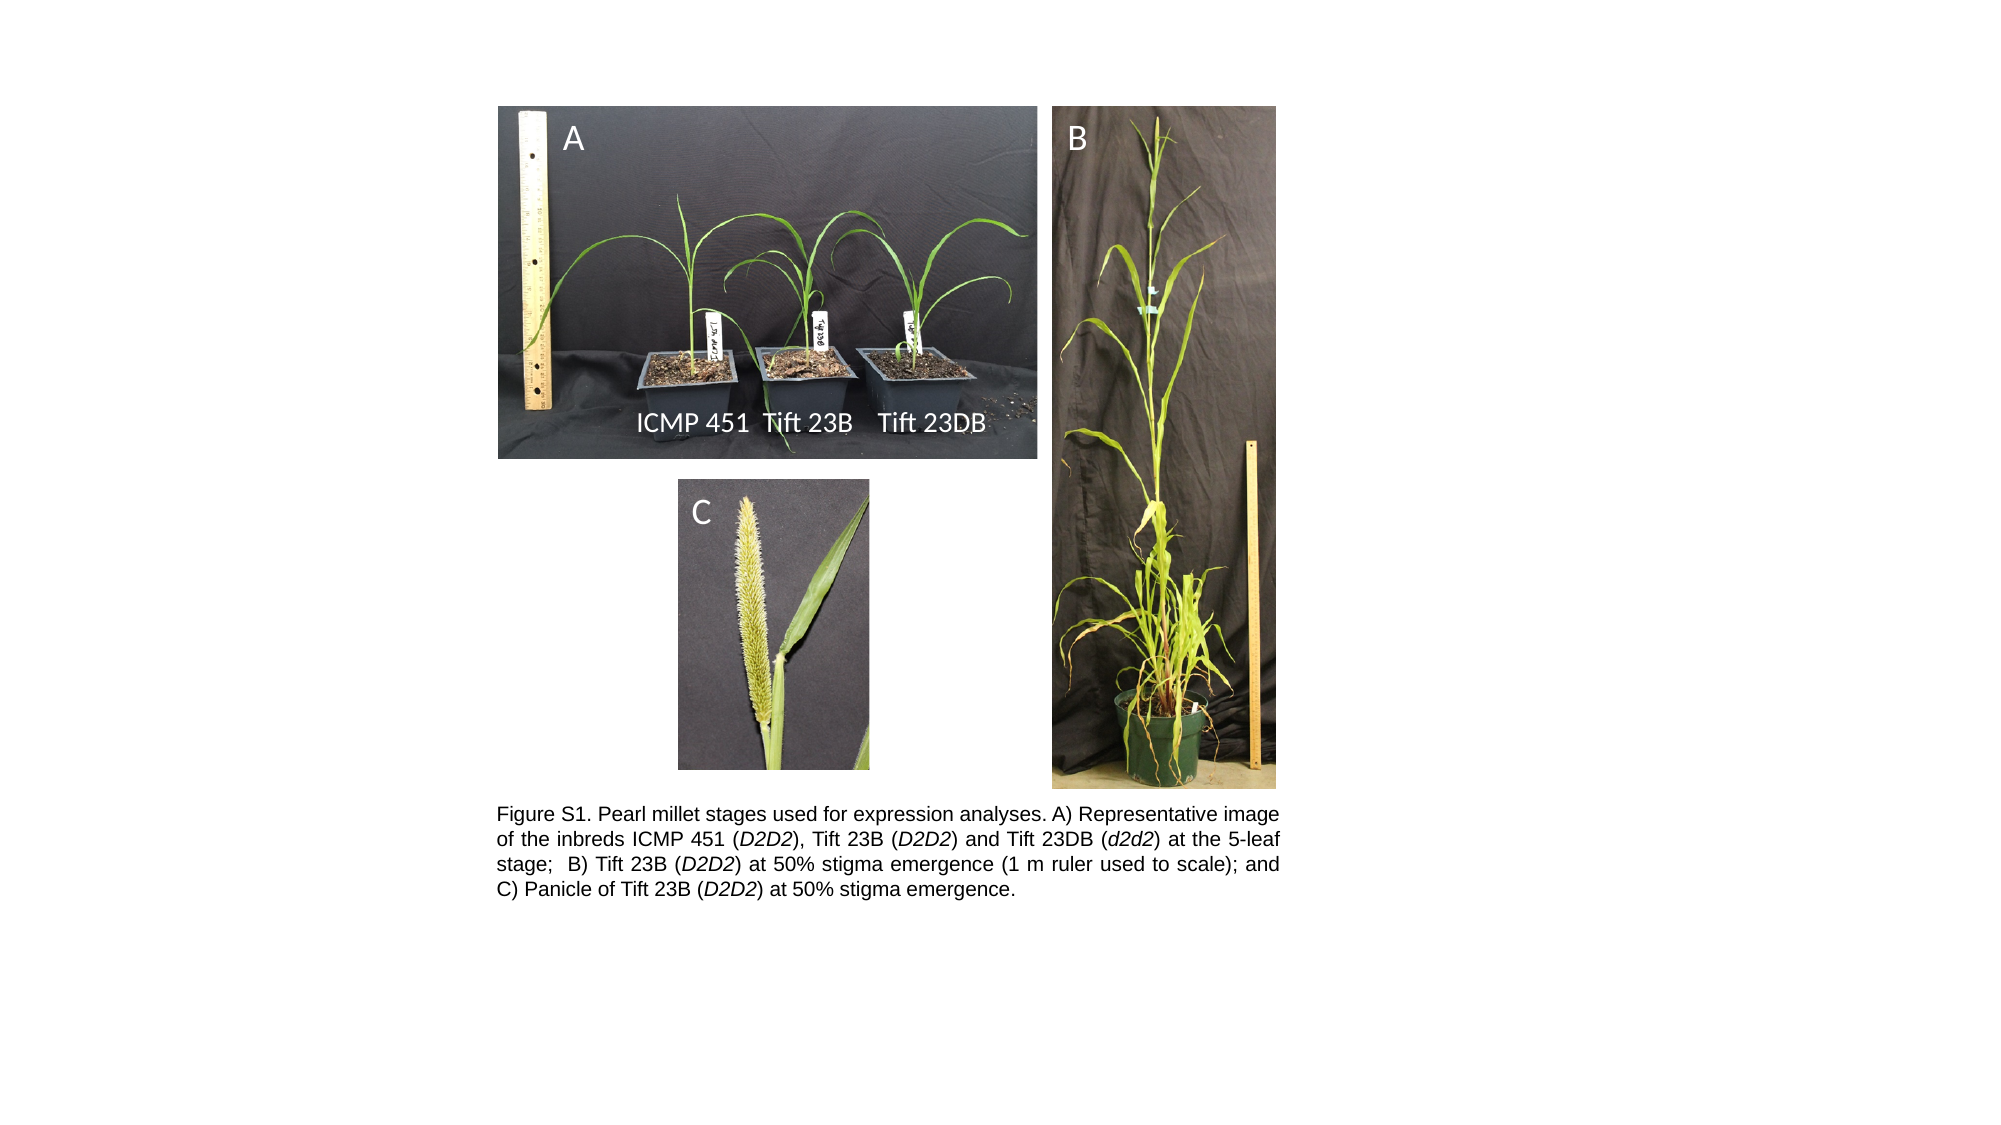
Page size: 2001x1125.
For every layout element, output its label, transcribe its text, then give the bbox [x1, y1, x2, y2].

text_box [495, 105, 1038, 459]
text_box Figure S1. Pearl millet stages used for expression analyses. A) Representative image of the inbreds ICMP 451 (D2D2), Tift 23B (D2D2) and Tift 23DB (d2d2) at the 5-leaf stage; B) Tift 23B (D2D2) at 50% stigma emergence (1 m ruler used to scale); and C) Panicle of Tift 23B (D2D2) at 50% stigma emergence. [481, 793, 1295, 909]
picture [676, 476, 870, 772]
picture [1050, 102, 1276, 789]
